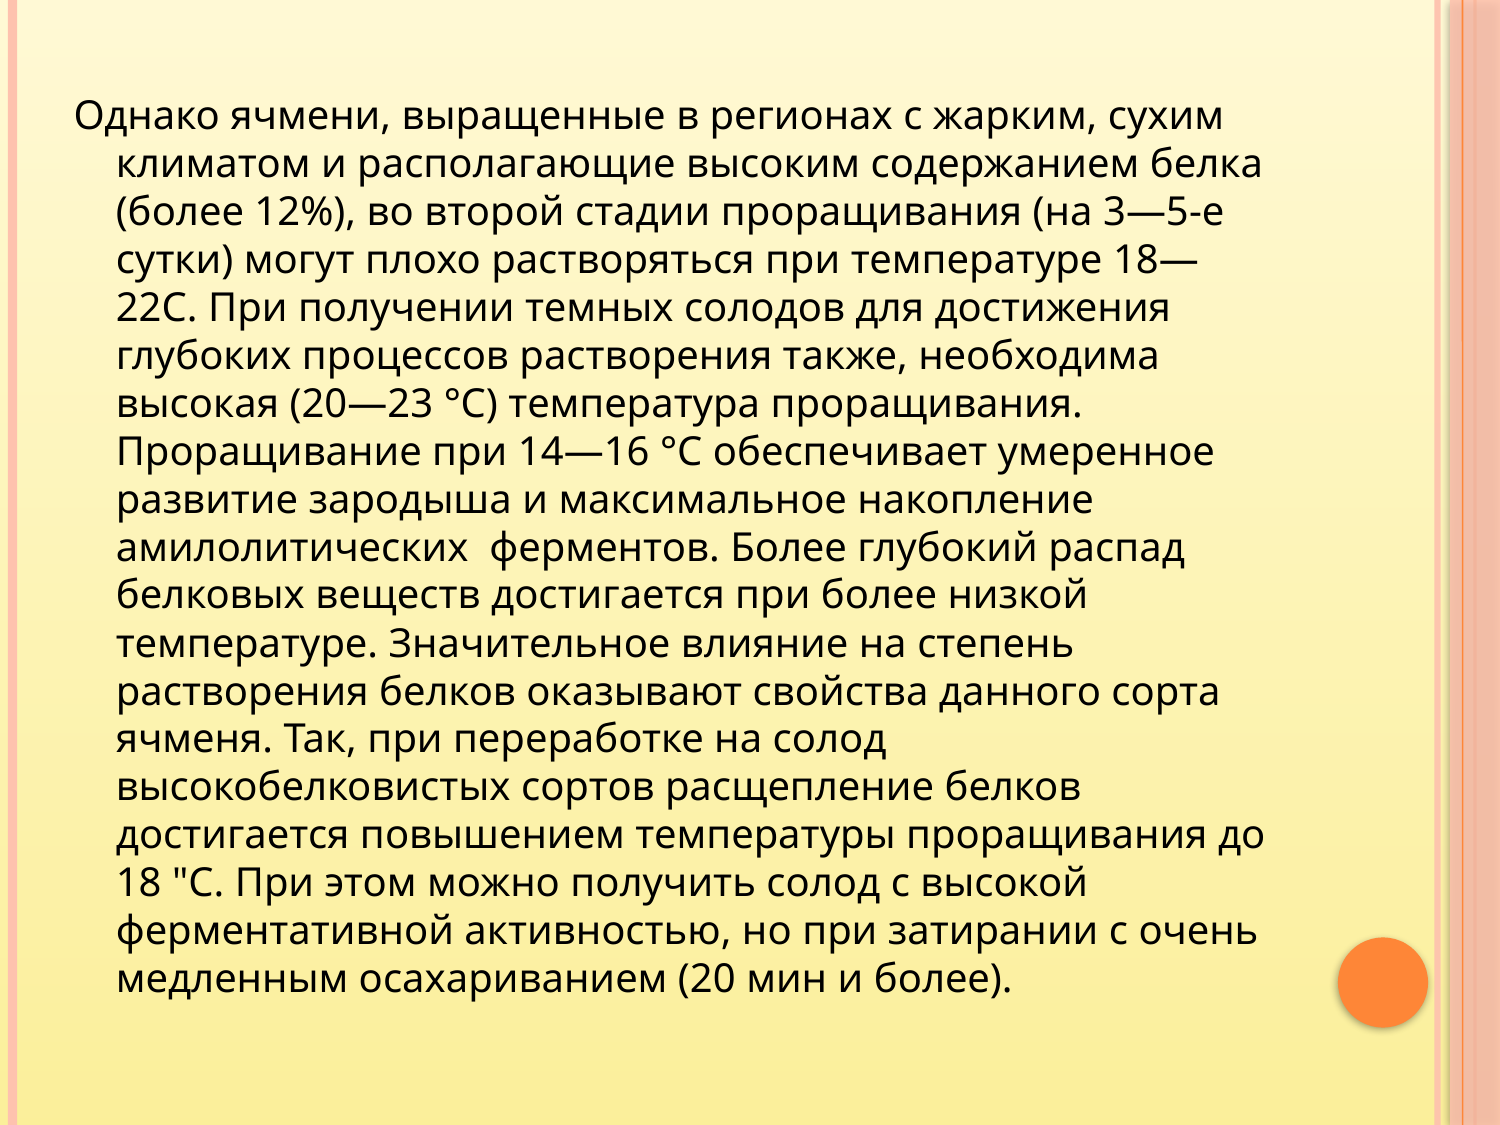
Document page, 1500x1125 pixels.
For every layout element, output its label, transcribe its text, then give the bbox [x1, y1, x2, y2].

list Однако ячмени, выращенные в регионах с жарким, сухим климатом и располагающие высоким содержанием белка (более 12%), во второй стадии проращивания (на 3—5-е сутки) могут плохо растворяться при температуре 18—22С. При получении темных солодов для достижения глубоких процессов растворения также, необходима высокая (20—23 °С) температура проращивания. Проращивание при 14—16 °С обеспечивает умеренное развитие зародыша и максимальное накопление амилолитических ферментов. Более глубокий распад белковых веществ достигается при более низкой температуре. Значительное влияние на степень растворения белков оказывают свойства данного сорта ячменя. Так, при переработке на солод высокобелковистых сортов расщепление белков достигается повышением температуры проращивания до 18 "С. При этом можно получить солод с высокой ферментативной активностью, но при затирании с очень медленным осахариванием (20 мин и более). [58, 81, 1284, 1020]
